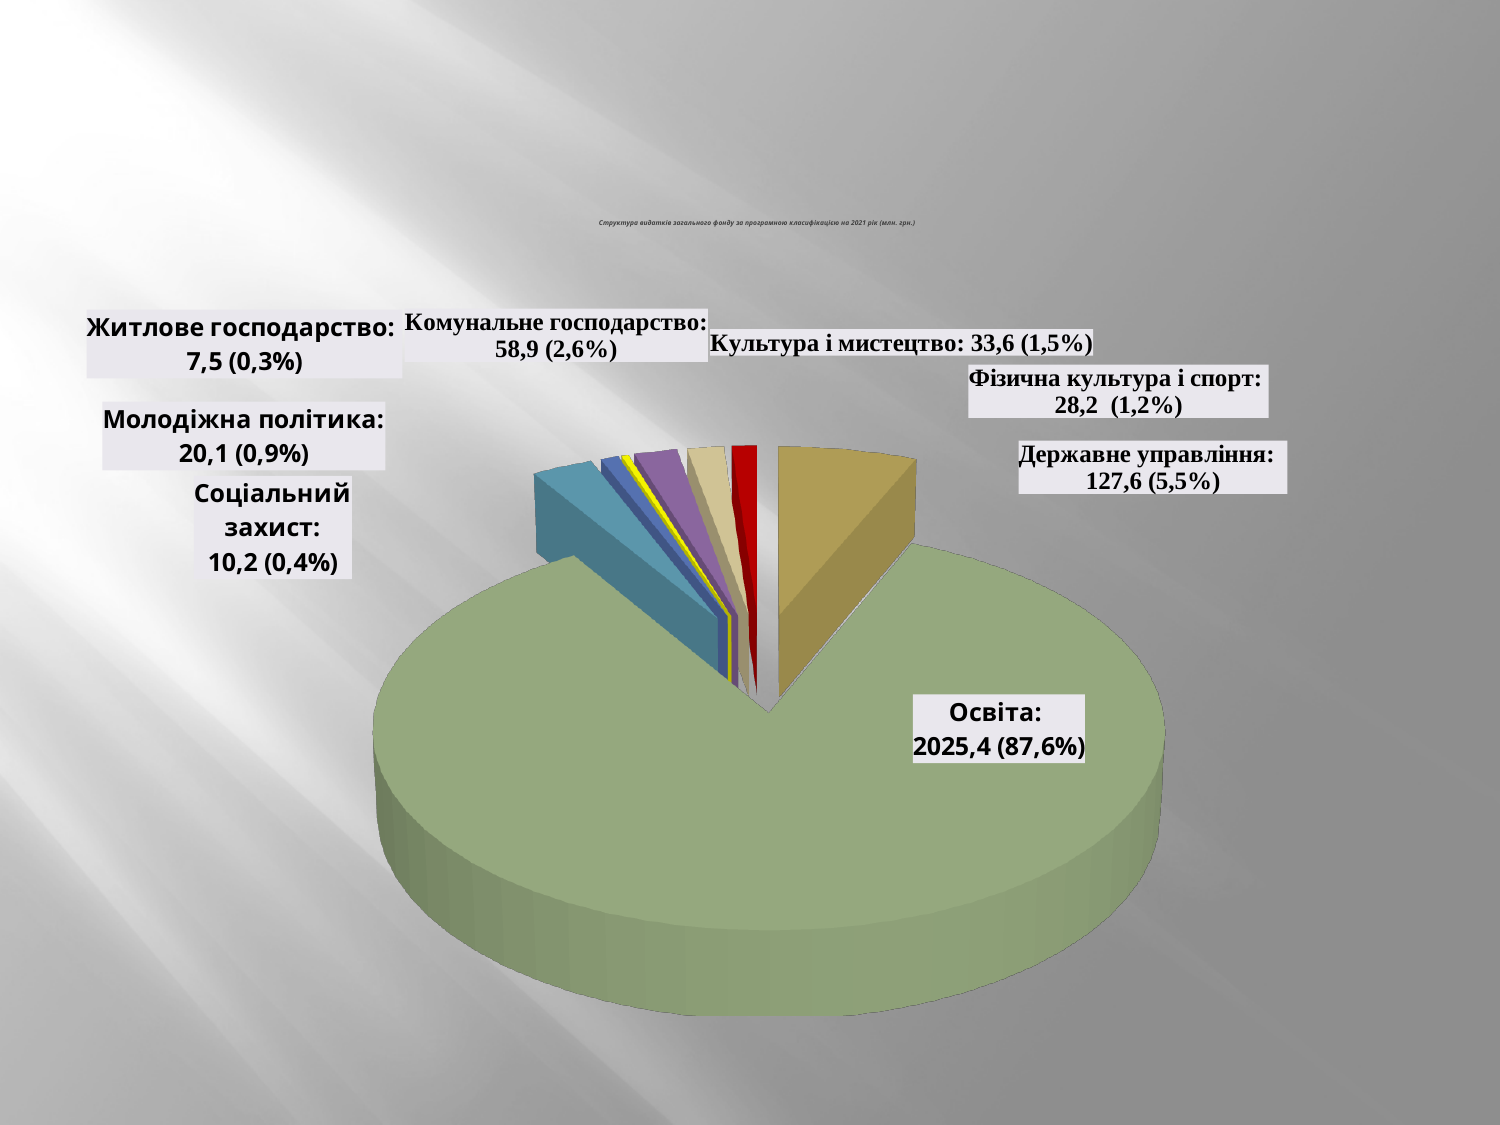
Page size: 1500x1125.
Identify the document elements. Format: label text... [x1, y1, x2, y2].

chart [58, 175, 1442, 1125]
title Структура видатків загального фонду за програмною класифікацією на 2021 рік (млн. грн.) [82, 105, 1432, 172]
